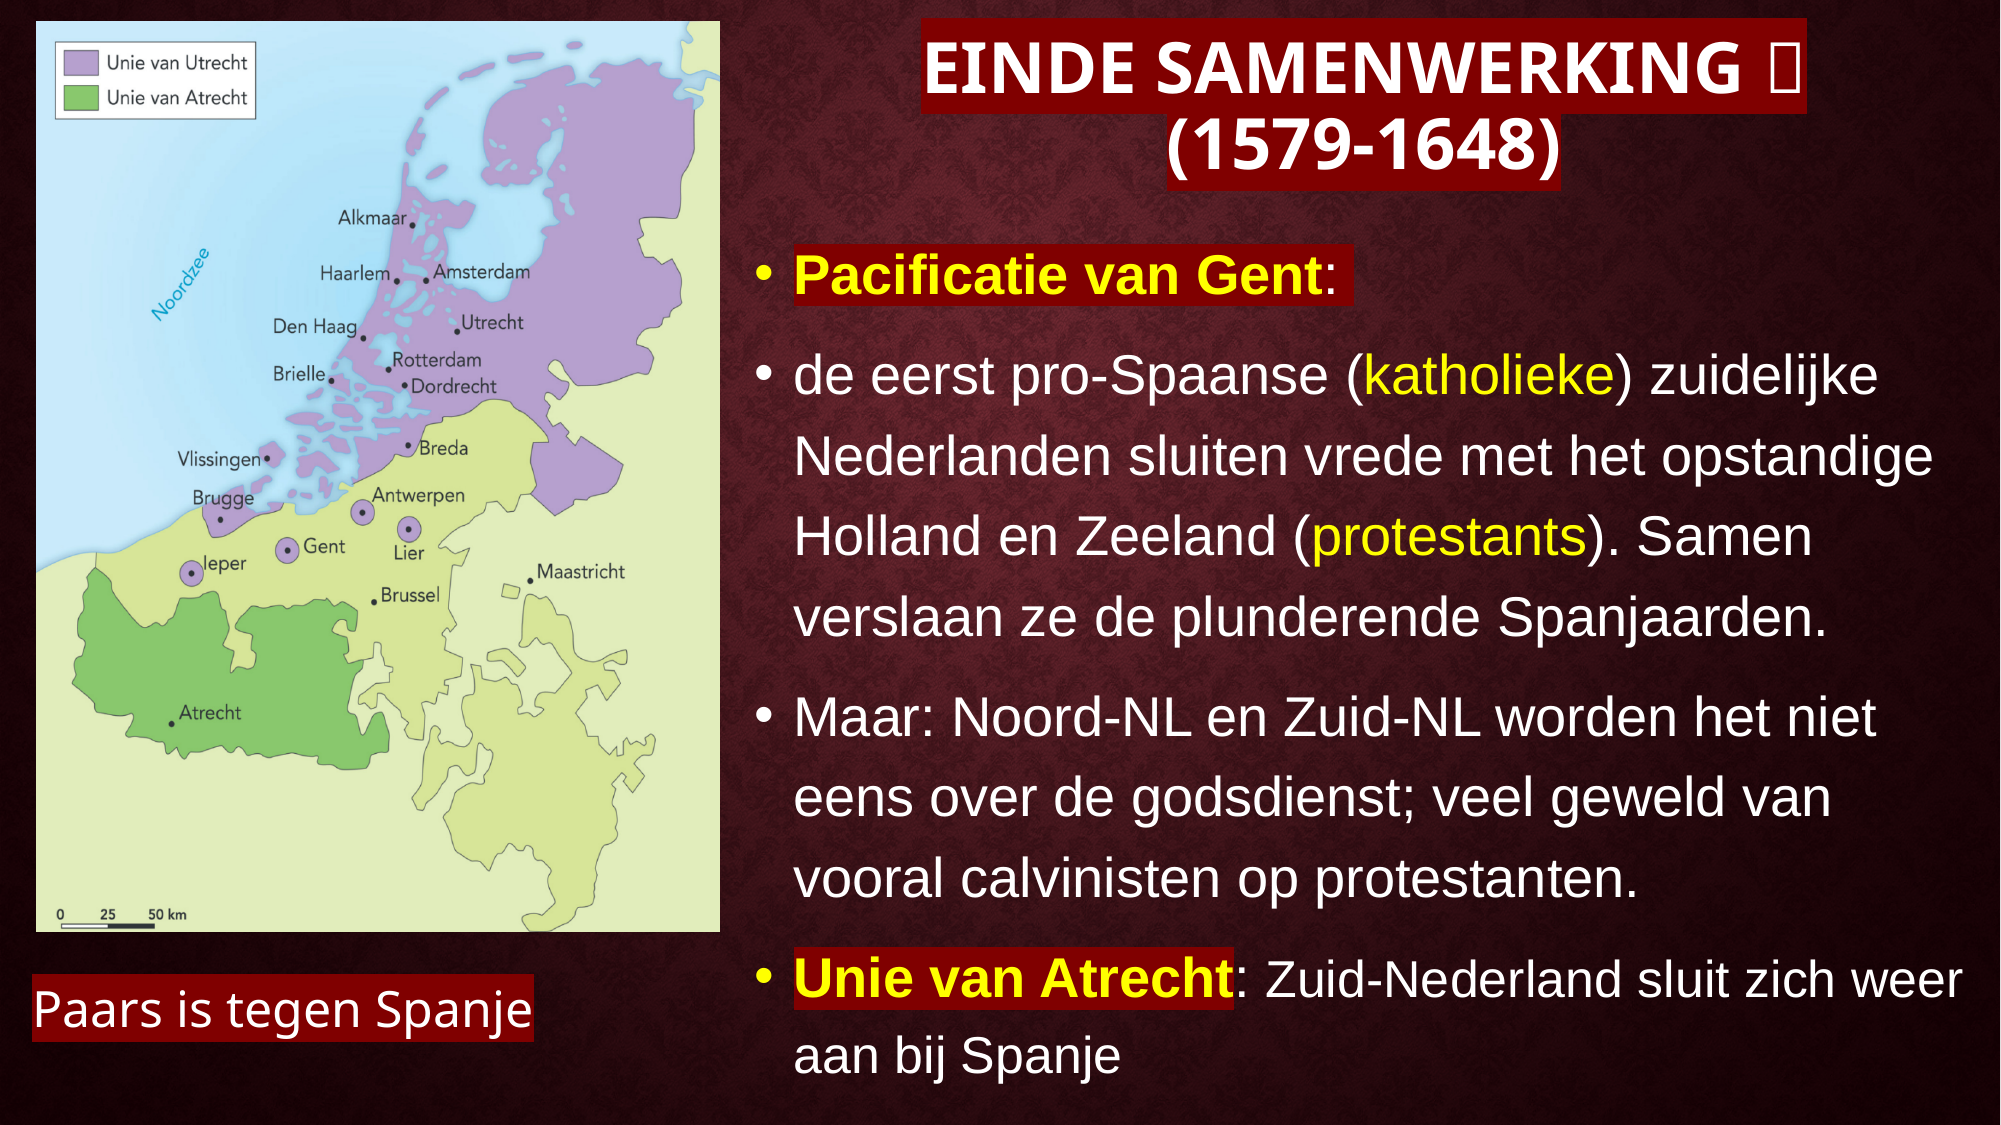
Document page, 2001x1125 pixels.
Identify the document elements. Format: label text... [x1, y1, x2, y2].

picture [36, 20, 721, 933]
list Pacificatie van Gent: de eerst pro-Spaanse (katholieke) zuidelijke Nederlanden sluiten vrede met het opstandige Holland en Zeeland (protestants). Samen verslaan ze de plunderende Spanjaarden. Maar: Noord-NL en Zuid-NL worden het niet eens over de godsdienst; veel geweld van vooral calvinisten op protestanten. Unie van Atrecht: Zuid-Nederland sluit zich weer aan bij Spanje [739, 217, 2000, 1104]
title Einde samenwerking  (1579-1648) [739, 0, 1989, 217]
text_box Paars is tegen Spanje [17, 970, 615, 1045]
